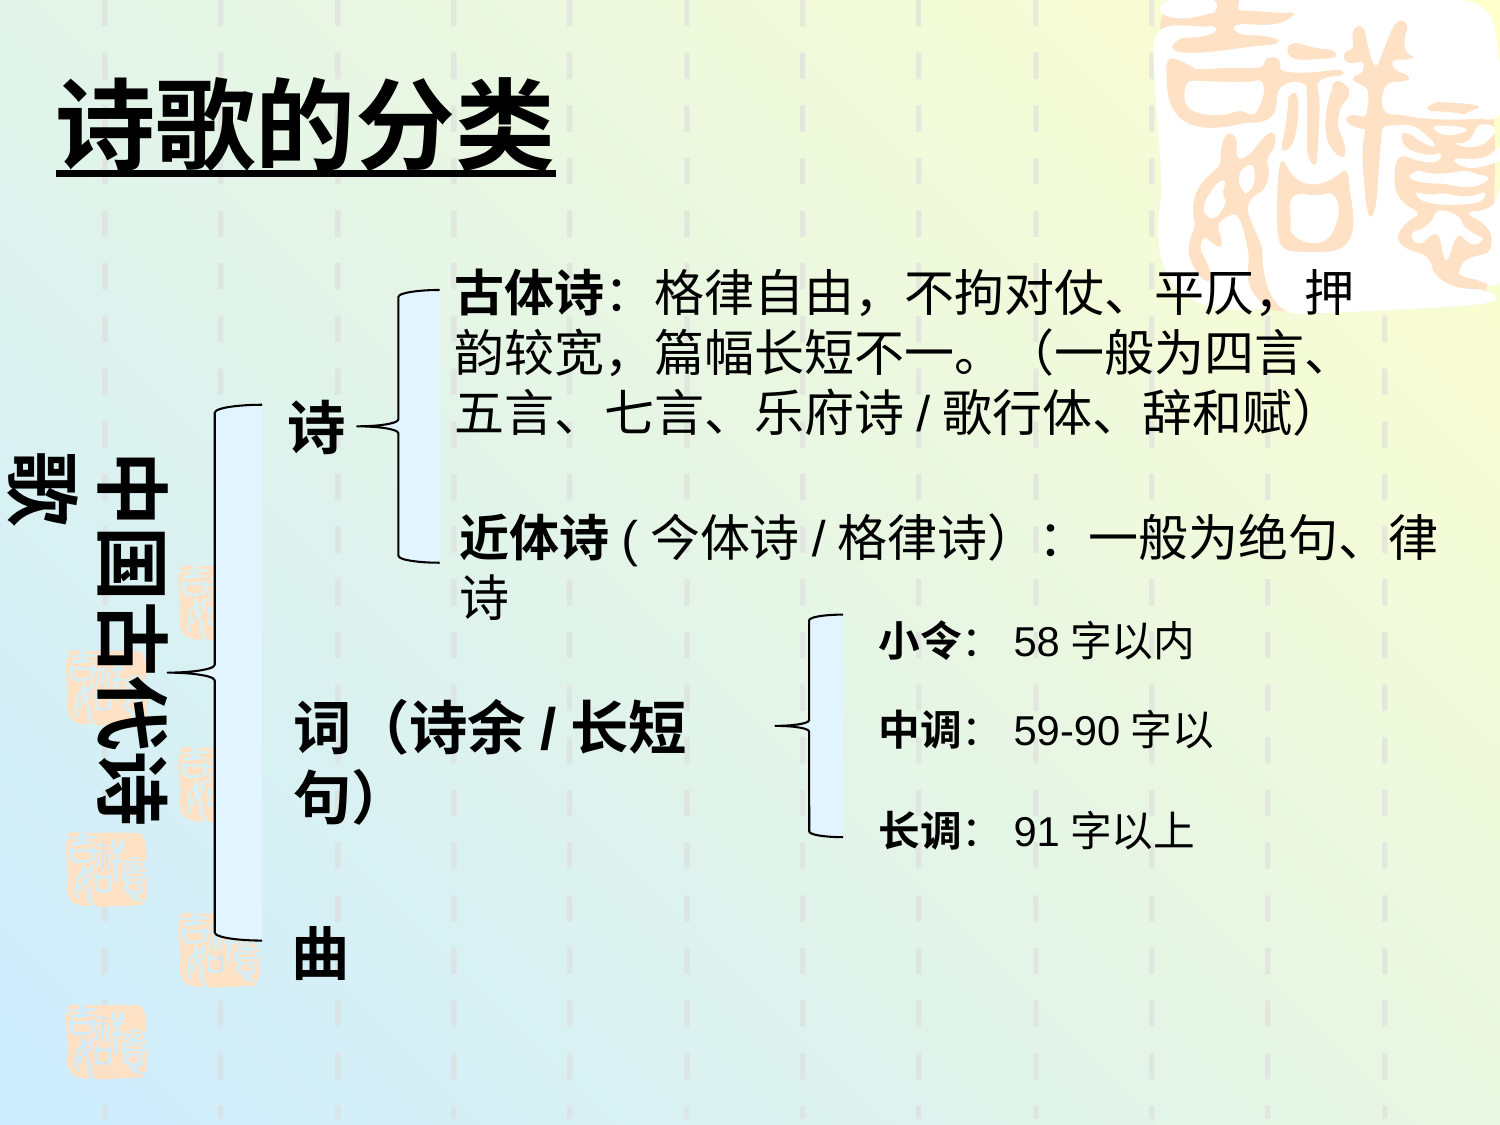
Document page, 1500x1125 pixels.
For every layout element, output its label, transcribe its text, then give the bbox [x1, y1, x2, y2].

text_box 诗歌的分类 [41, 54, 739, 190]
text_box 中调：59-90字以 [863, 696, 1316, 762]
text_box [357, 289, 440, 563]
text_box 诗 [272, 383, 398, 469]
text_box 近体诗(今体诗/格律诗）：一般为绝句、律诗 [444, 499, 1500, 635]
text_box 长调：91字以上 [863, 797, 1316, 862]
text_box [775, 614, 844, 838]
text_box 古体诗：格律自由，不拘对仗、平仄，押韵较宽，篇幅长短不一。（一般为四言、五言、七言、乐府诗/歌行体、辞和赋） [439, 253, 1379, 449]
text_box 词（诗余/长短句） [278, 683, 761, 839]
text_box [167, 404, 263, 941]
text_box 中国古代诗歌 [66, 436, 188, 912]
text_box 曲 [276, 909, 358, 995]
text_box 小令：58字以内 [863, 607, 1213, 673]
